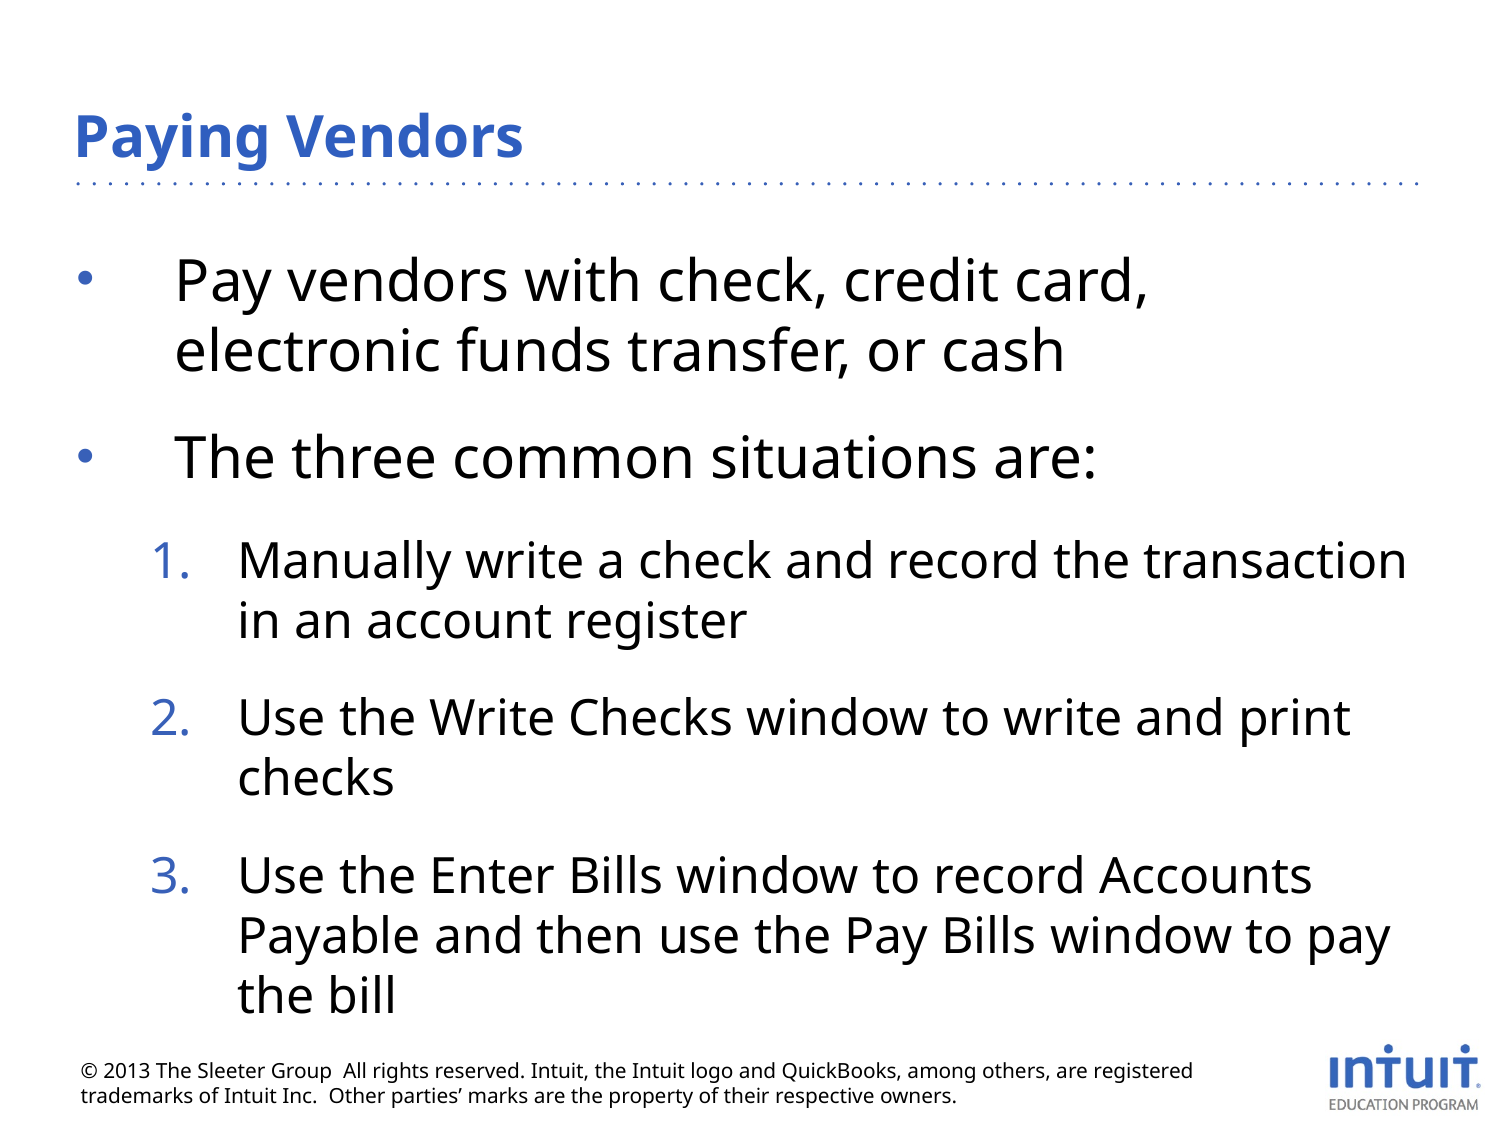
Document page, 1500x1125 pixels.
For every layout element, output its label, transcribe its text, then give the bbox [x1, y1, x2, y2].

title Paying Vendors [73, 62, 1424, 169]
list Pay vendors with check, credit card, electronic funds transfer, or cash The three common situations are: Manually write a check and record the transaction in an account register Use the Write Checks window to write and print checks Use the Enter Bills window to record Accounts Payable and then use the Pay Bills window to pay the bill [75, 235, 1424, 1012]
picture [1325, 1039, 1485, 1116]
